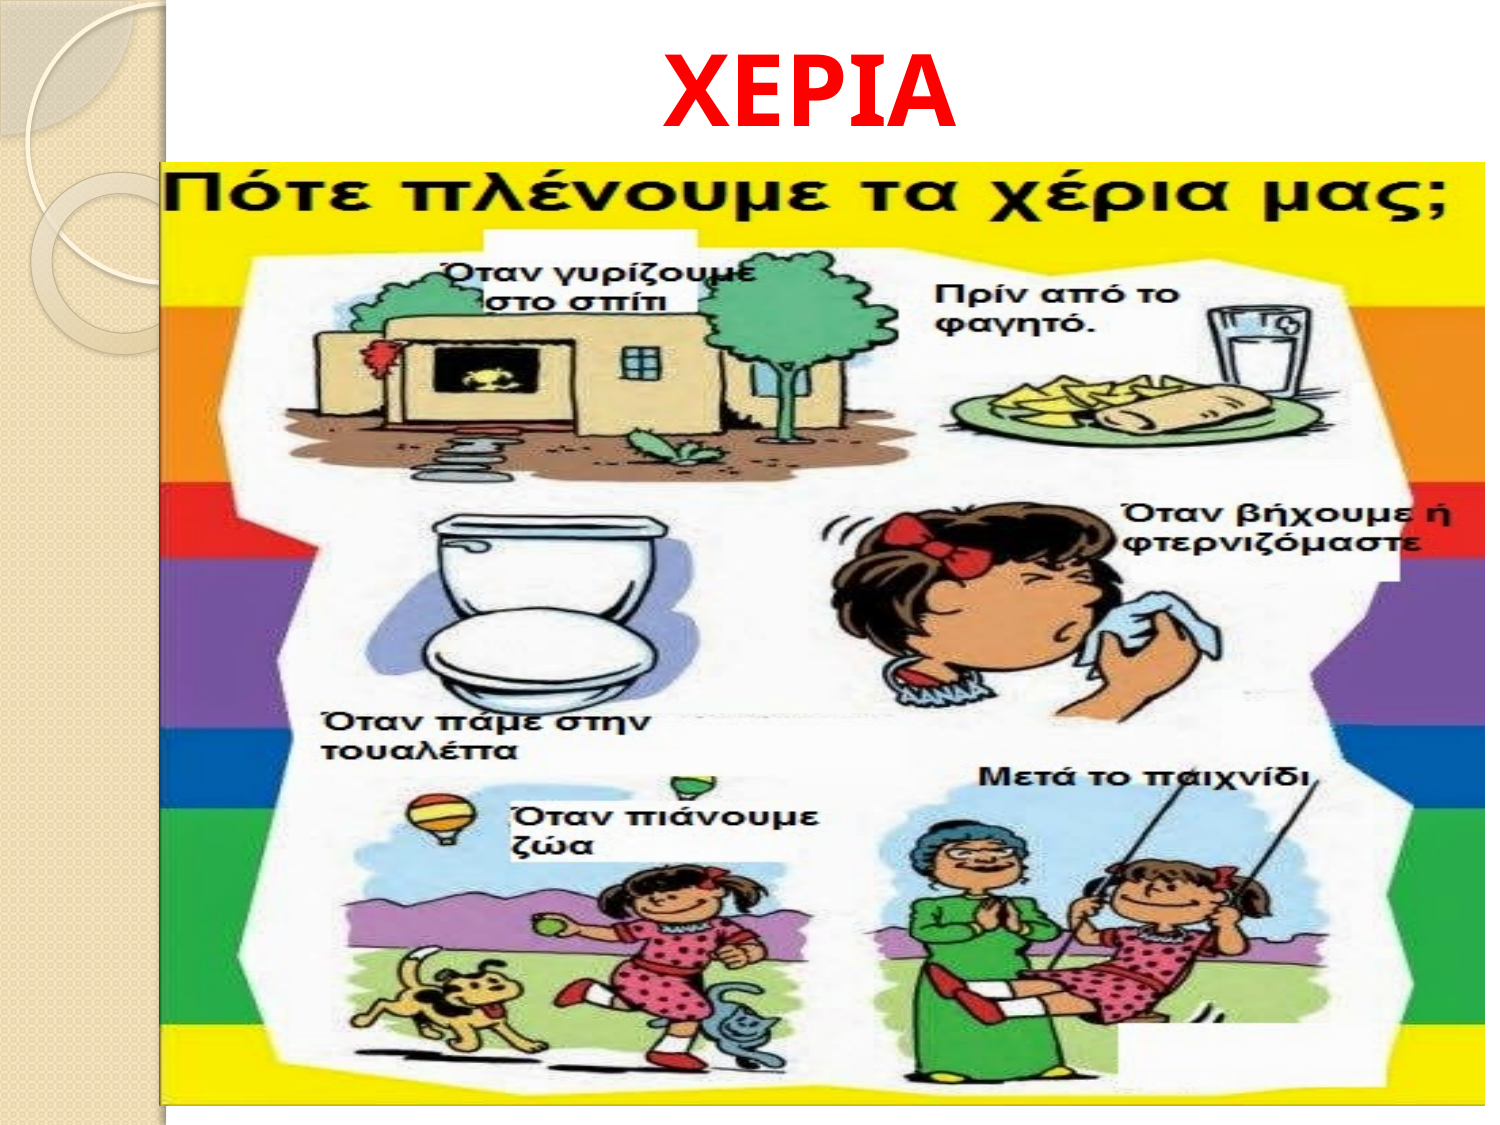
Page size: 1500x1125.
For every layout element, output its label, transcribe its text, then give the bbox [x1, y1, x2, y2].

list ΧΕΡΙΑ [194, 19, 1412, 158]
picture [159, 162, 1486, 1107]
